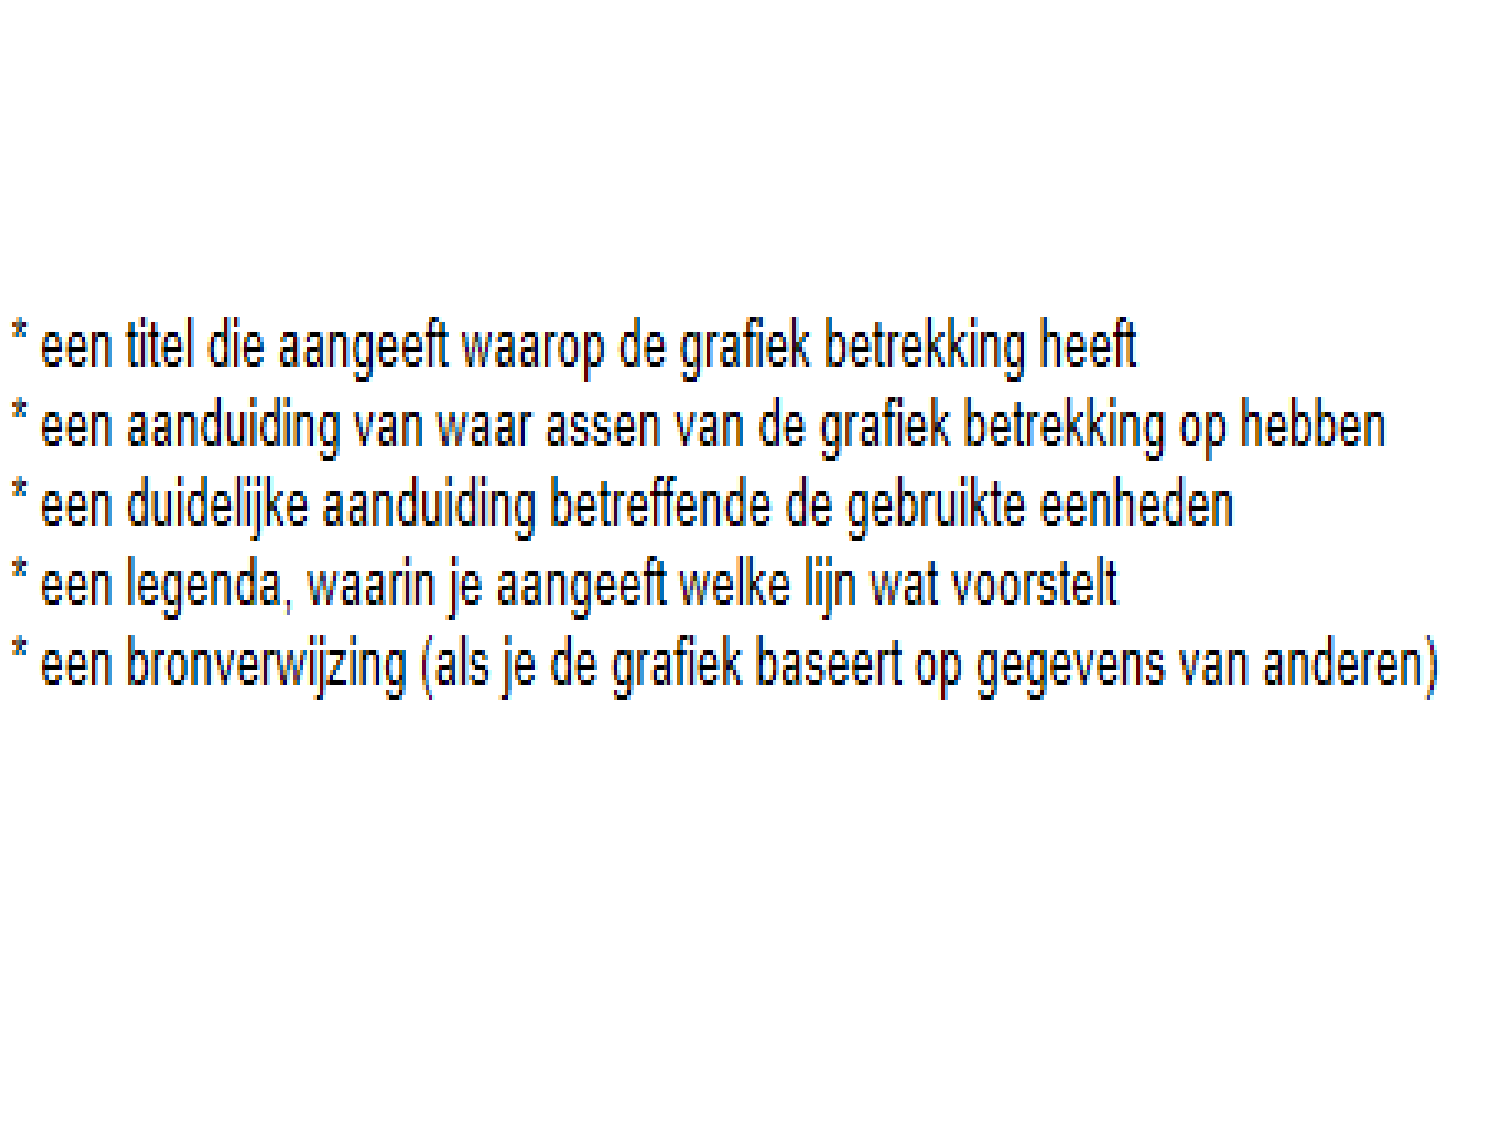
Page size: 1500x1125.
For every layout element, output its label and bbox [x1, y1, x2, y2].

picture [3, 278, 1497, 740]
